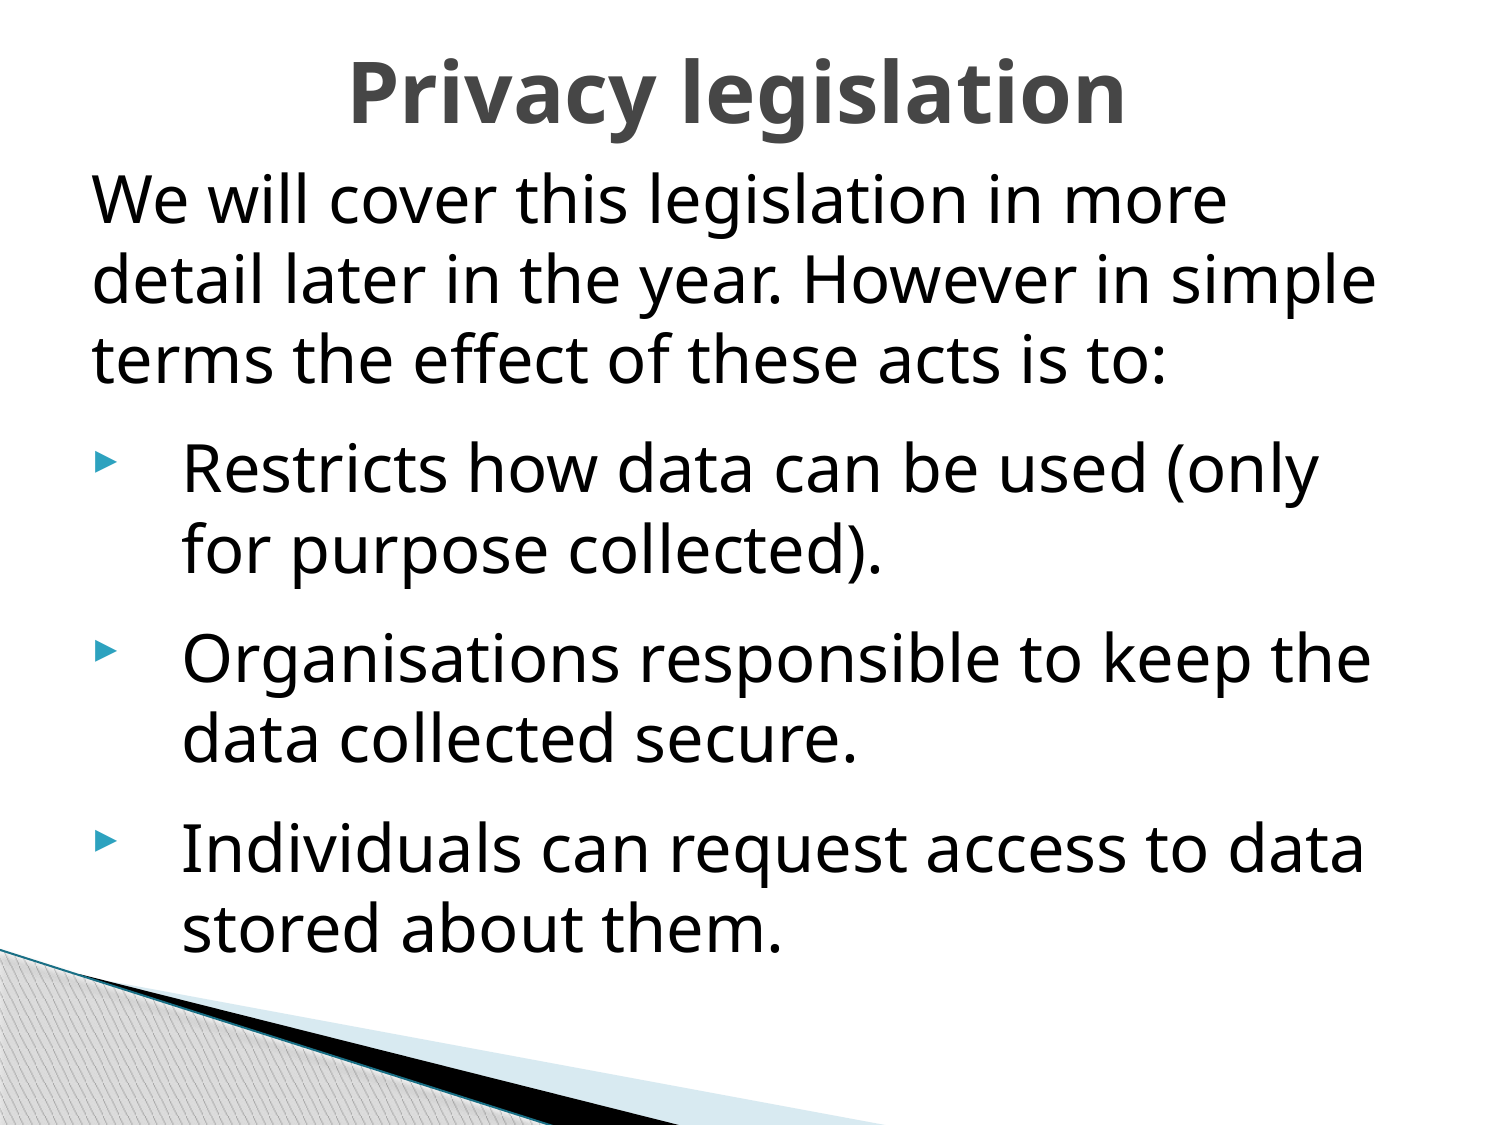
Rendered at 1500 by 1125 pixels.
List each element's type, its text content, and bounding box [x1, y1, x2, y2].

title Privacy legislation [100, 0, 1376, 183]
list We will cover this legislation in more detail later in the year. However in simple terms the effect of these acts is to: Restricts how data can be used (only for purpose collected). Organisations responsible to keep the data collected secure. Individuals can request access to data stored about them. [76, 149, 1400, 1035]
